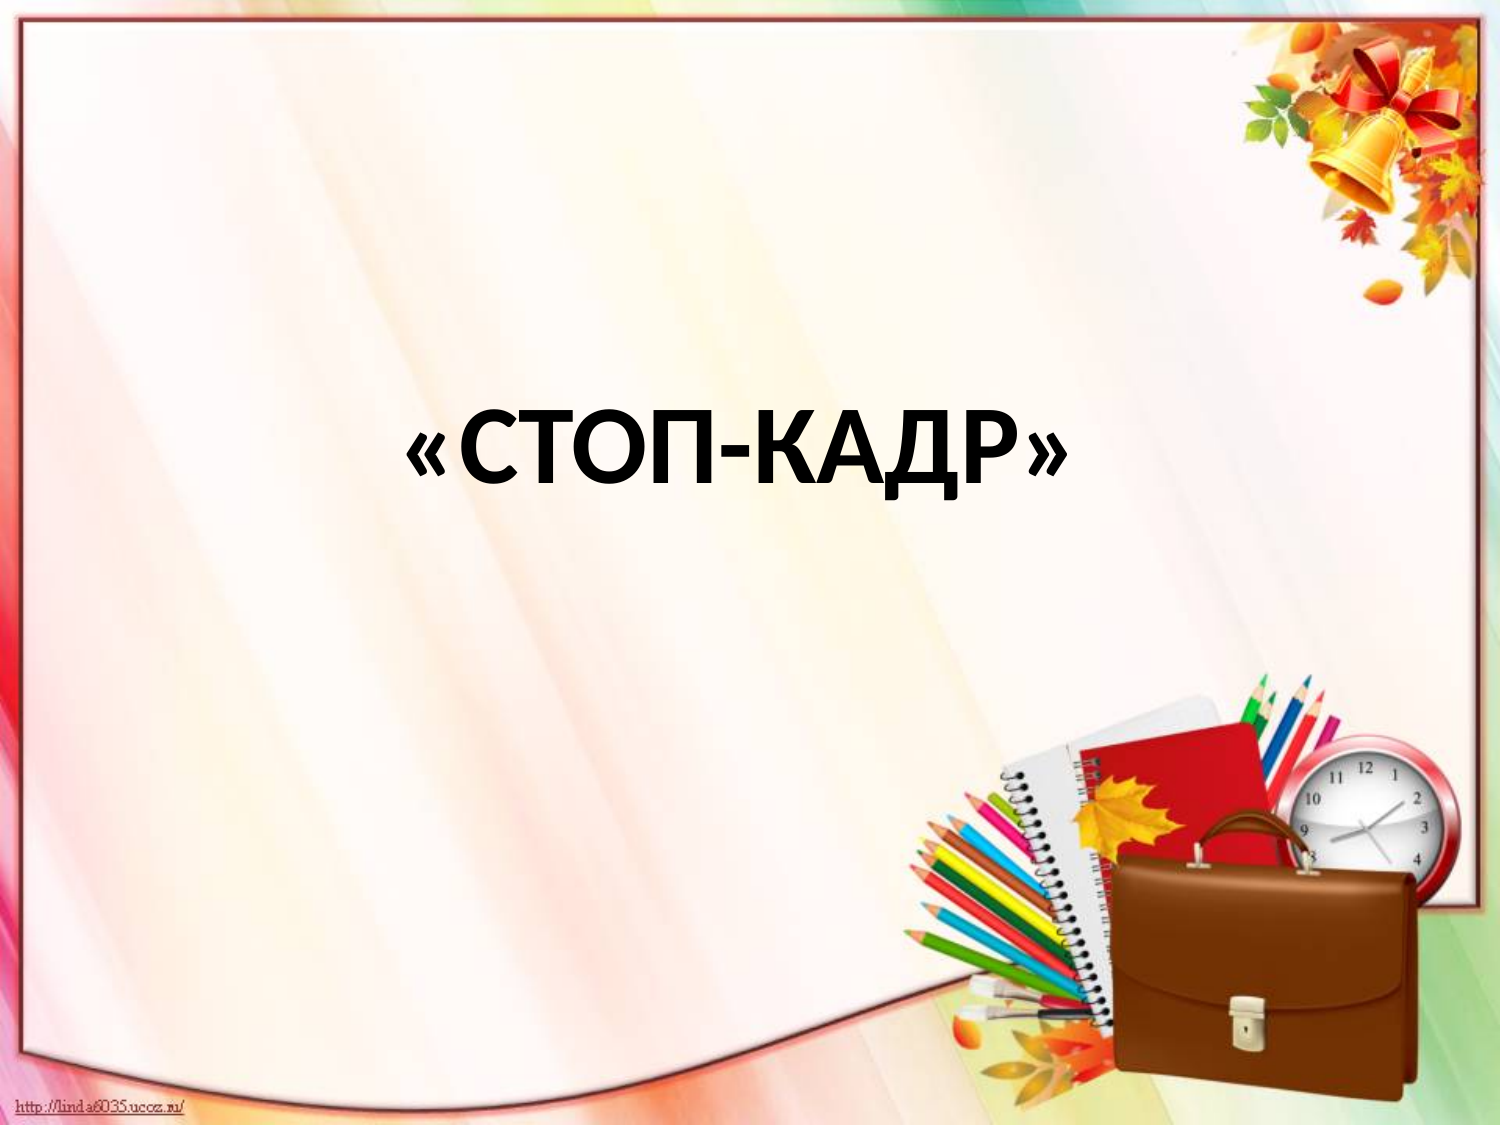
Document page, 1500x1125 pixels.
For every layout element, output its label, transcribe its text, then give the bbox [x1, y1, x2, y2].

title «СТОП-КАДР» [64, 231, 1415, 646]
picture [0, 0, 1500, 1125]
